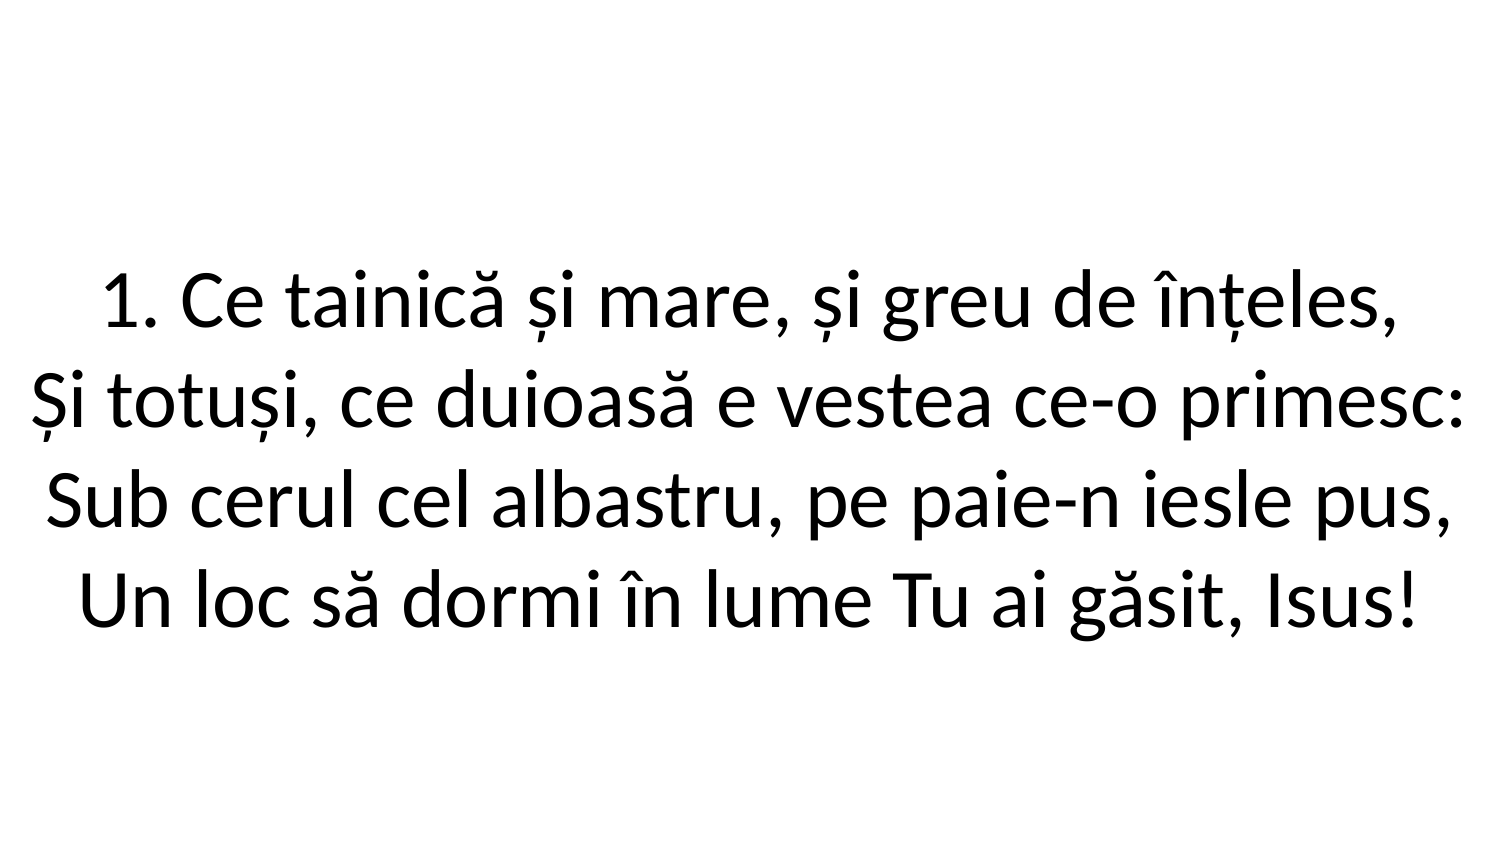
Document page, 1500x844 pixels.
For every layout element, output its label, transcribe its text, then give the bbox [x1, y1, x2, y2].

text_box 1. Ce tainică și mare, și greu de înțeles, Și totuși, ce duioasă e vestea ce-o primesc: Sub cerul cel albastru, pe paie-n iesle pus, Un loc să dormi în lume Tu ai găsit, Isus! [15, 192, 1485, 652]
